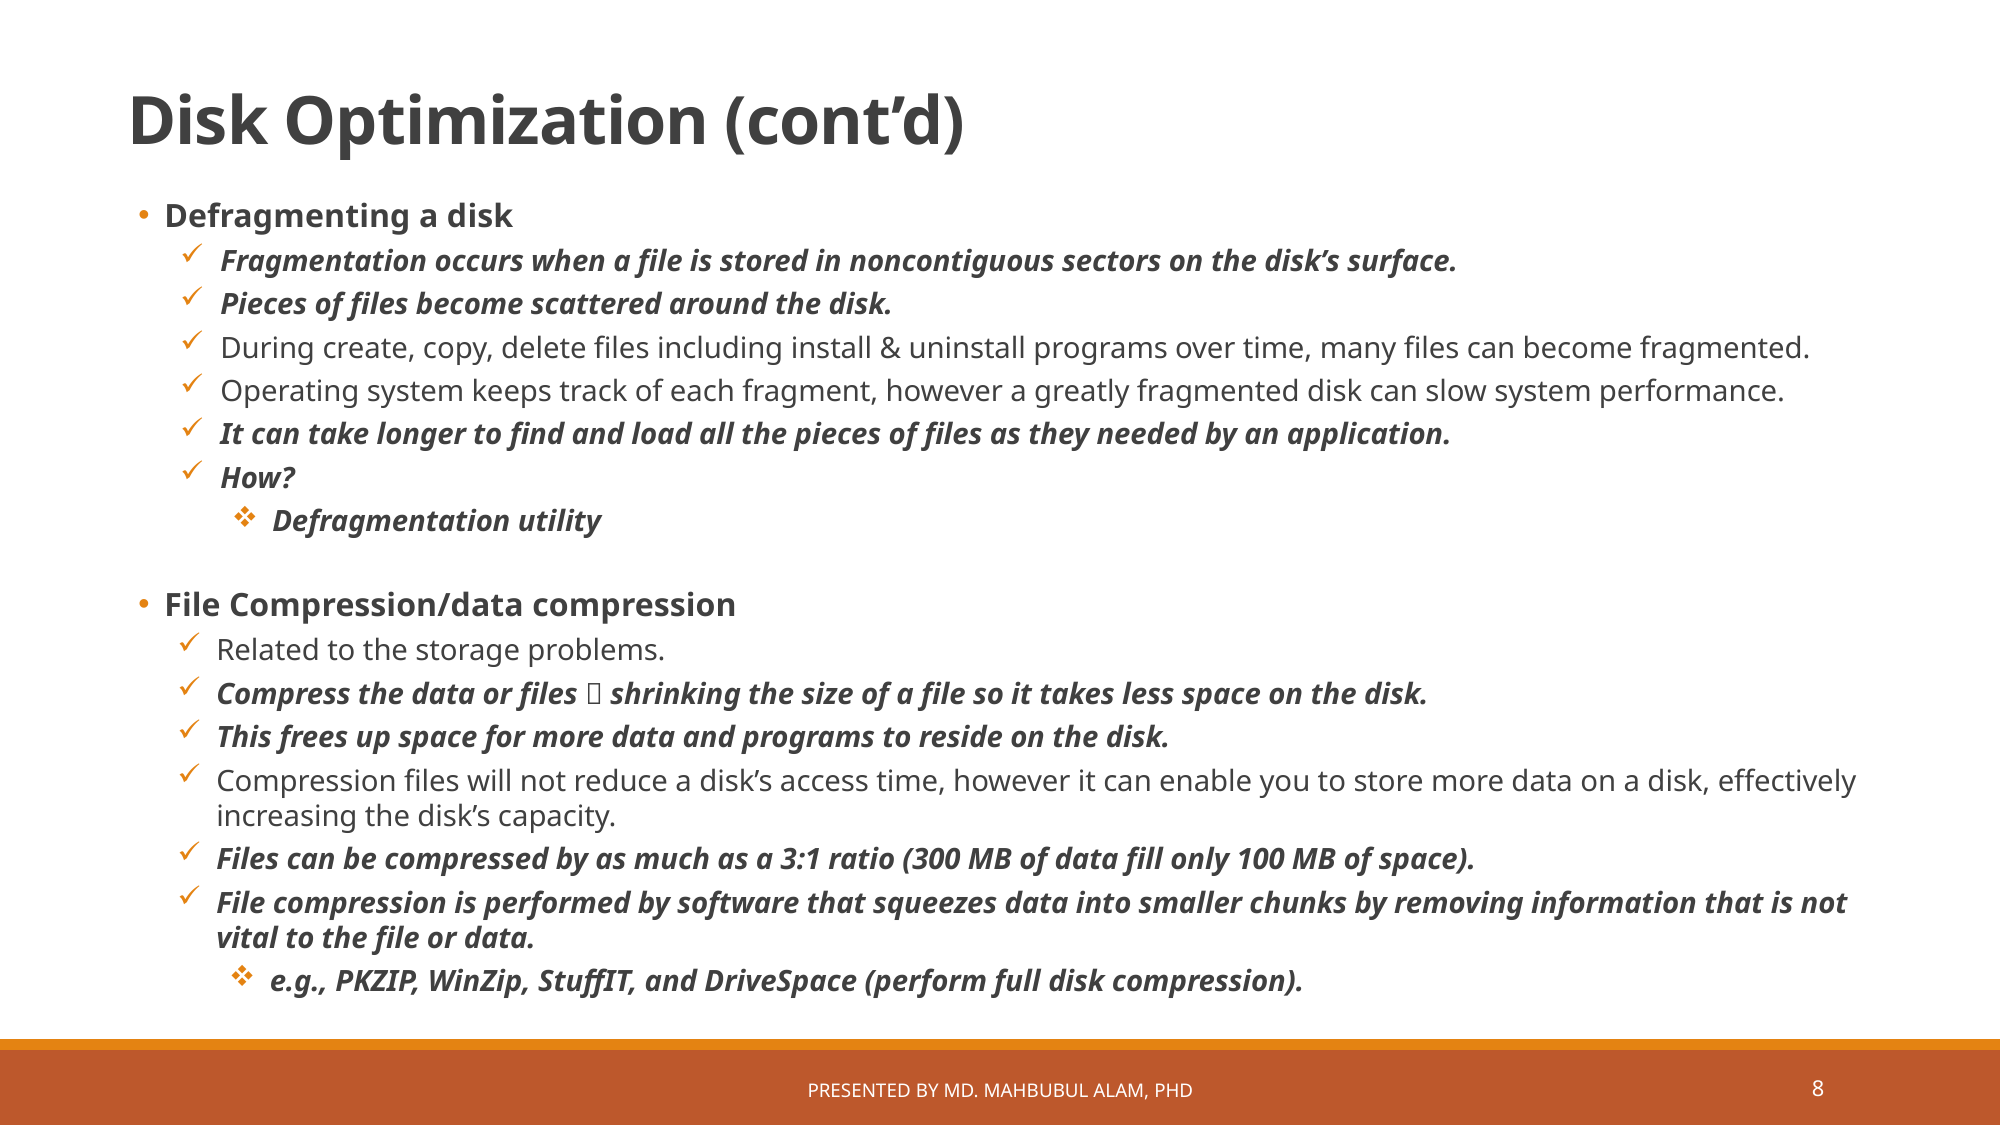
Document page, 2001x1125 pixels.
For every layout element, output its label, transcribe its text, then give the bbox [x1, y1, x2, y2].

slide_number 8 [1624, 1059, 1840, 1120]
list Defragmenting a disk Fragmentation occurs when a file is stored in noncontiguous sectors on the disk’s surface. Pieces of files become scattered around the disk. During create, copy, delete files including install & uninstall programs over time, many files can become fragmented. Operating system keeps track of each fragment, however a greatly fragmented disk can slow system performance. It can take longer to find and load all the pieces of files as they needed by an application. How? Defragmentation utility File Compression/data compression Related to the storage problems. Compress the data or files  shrinking the size of a file so it takes less space on the disk. This frees up space for more data and programs to reside on the disk. Compression files will not reduce a disk’s access time, however it can enable you to store more data on a disk, effectively increasing the disk’s capacity. Files can be compressed by as much as a 3:1 ratio (300 MB of data fill only 100 MB of space). File compression is performed by software that squeezes data into smaller chunks by removing information that is not vital to the file or data. e.g., PKZIP, WinZip, StuffIT, and DriveSpace (perform full disk compression). [112, 187, 1900, 1025]
title Disk Optimization (cont’d) [112, 63, 1900, 166]
footer Presented by Md. Mahbubul Alam, PhD [604, 1059, 1396, 1120]
